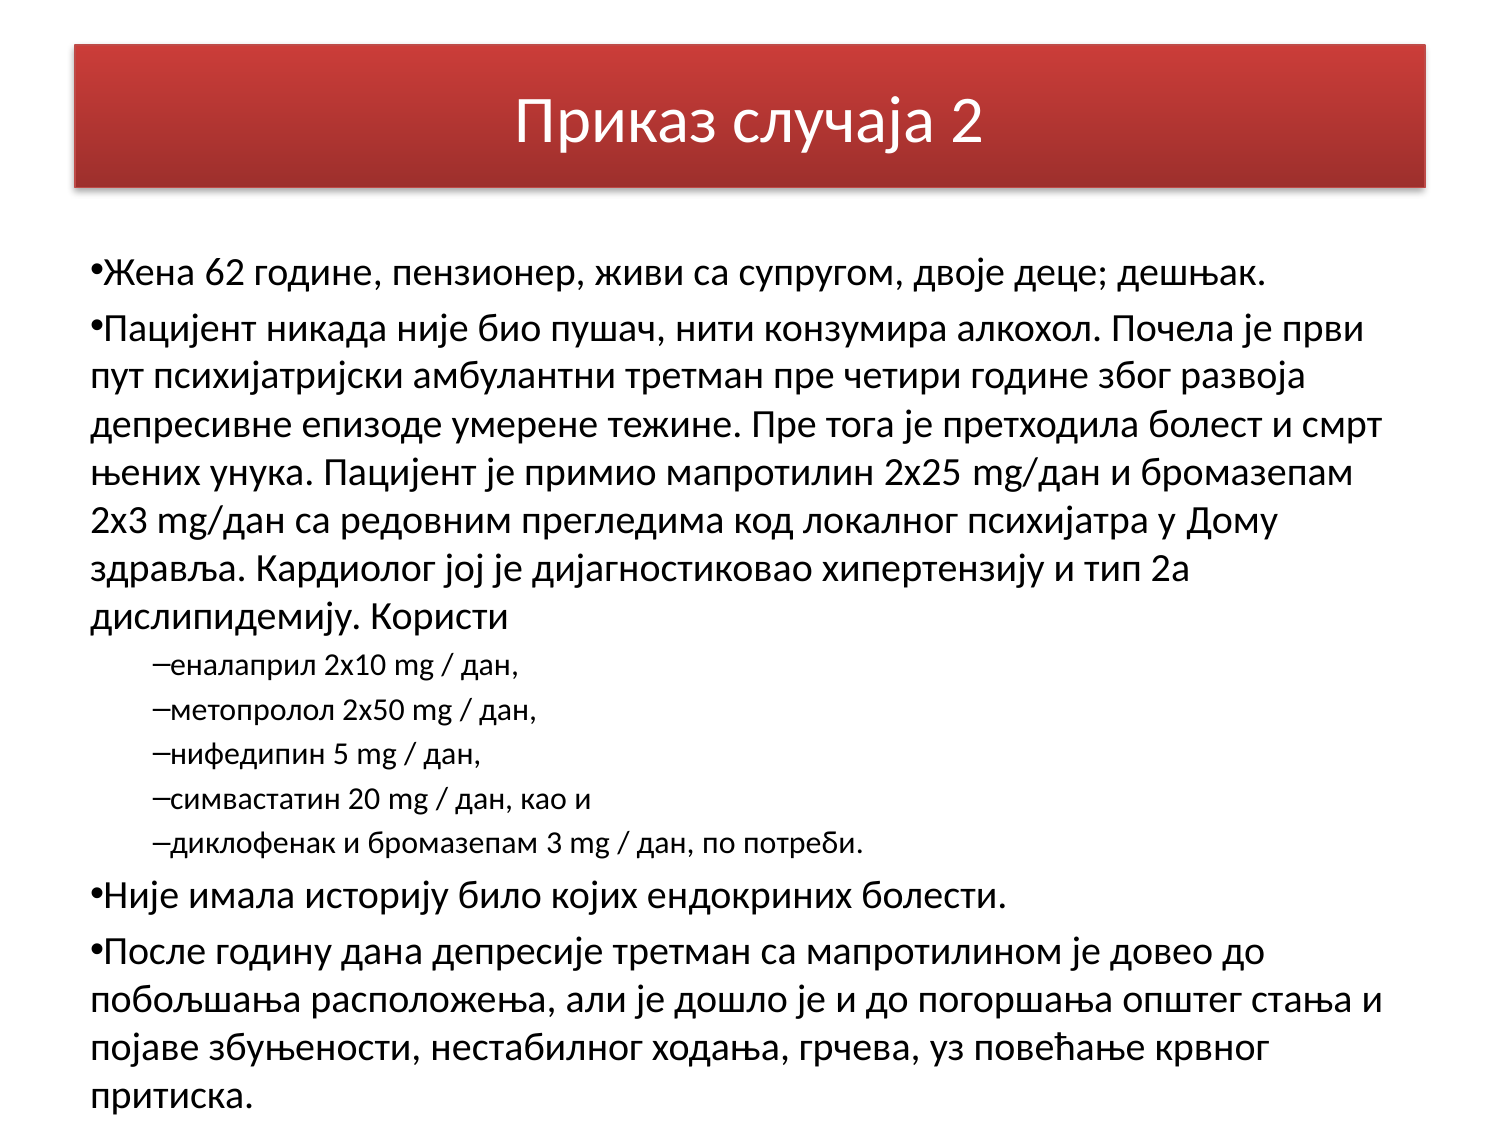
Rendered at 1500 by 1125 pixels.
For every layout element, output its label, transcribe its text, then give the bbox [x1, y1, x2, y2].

title Приказ случаја 2 [74, 44, 1426, 188]
list Жена 62 годинe, пензионер, живи са супругом, двоје деце; дешњак. Пацијент никада није био пушач, нити конзумира алкохол. Почела је први пут психијатријски амбулантни третман пре четири године због развоја депресивне епизоде умерене тежине. Пре тога је претходила болест и смрт њених унука. Пацијент је примио мапротилин 2х25 mg/дан и бромазепам 2x3 mg/дан са редовним прегледима код локалног психијатра у Дому здравља. Кардиолог јој је дијагностиковао хипертензију и тип 2а дислипидемију. Користи еналаприл 2x10 mg / дан, метопролол 2x50 mg / дан, нифедипин 5 mg / дан, симвастатин 20 mg / дан, као и диклофенак и бромазепам 3 mg / дан, по потреби. Није имала историју било којих ендокриних болести. После годину дана депресије третман са мапротилином је довео до побољшања расположења, али је дошло је и до погоршања општег стања и појаве збуњености, нестабилног ходања, грчева, уз повећање крвног притиска. [75, 237, 1425, 1125]
